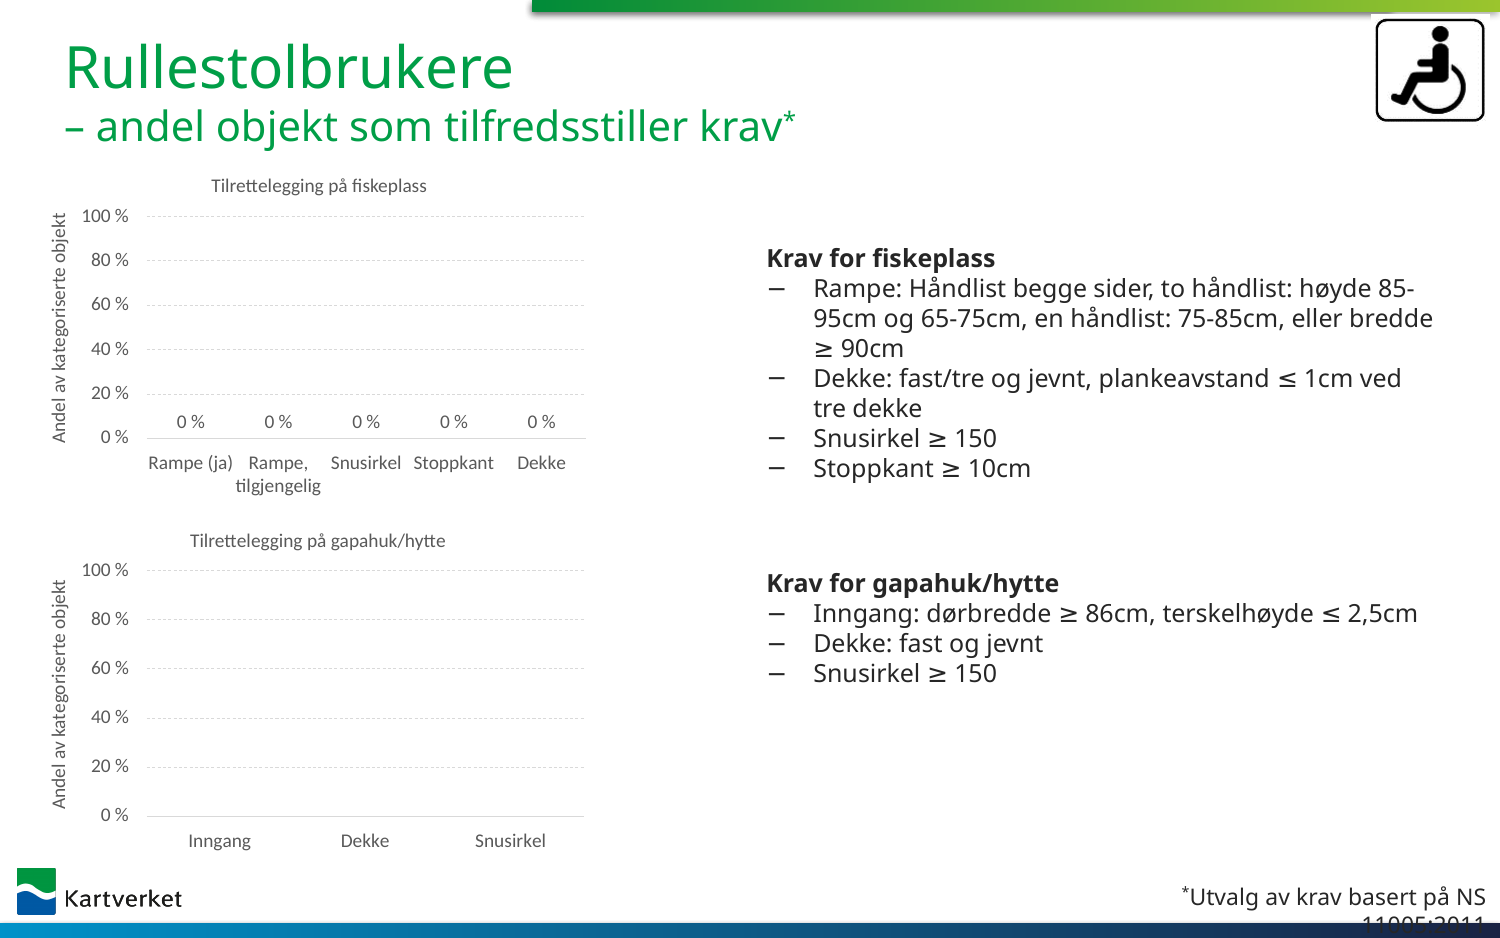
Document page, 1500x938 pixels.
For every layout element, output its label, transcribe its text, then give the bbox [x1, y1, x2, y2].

text_box *Utvalg av krav basert på NS 11005:2011 [1068, 873, 1500, 938]
text_box Krav for gapahuk/hytte Inngang: dørbredde ≥ 86cm, terskelhøyde ≤ 2,5cm Dekke: fast og jevnt Snusirkel ≥ 150 [751, 560, 1452, 695]
text_box Krav for fiskeplass Rampe: Håndlist begge sider, to håndlist: høyde 85-95cm og 65-75cm, en håndlist: 75-85cm, eller bredde ≥ 90cm Dekke: fast/tre og jevnt, plankeavstand ≤ 1cm ved tre dekke Snusirkel ≥ 150 Stoppkant ≥ 10cm [751, 235, 1452, 490]
picture [1371, 13, 1491, 127]
picture [41, 166, 597, 505]
picture [41, 520, 595, 859]
text_box Rullestolbrukere – andel objekt som tilfredsstiller krav* [49, 29, 1431, 158]
